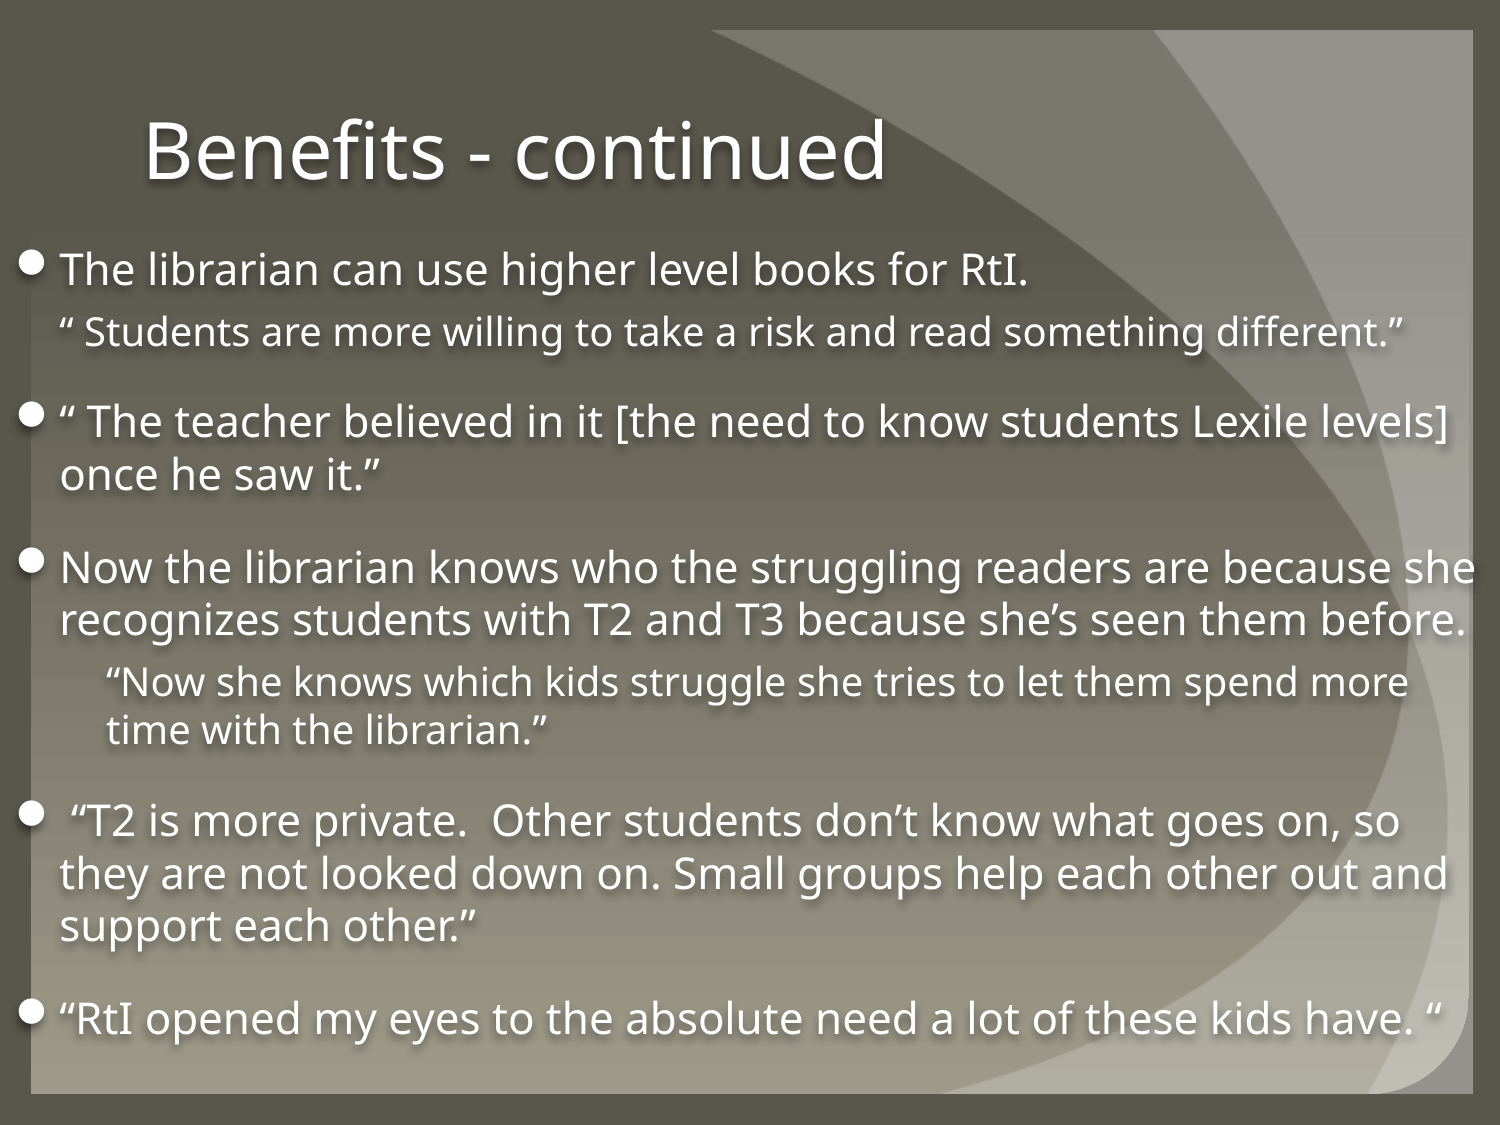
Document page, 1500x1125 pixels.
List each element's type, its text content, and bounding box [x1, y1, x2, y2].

title Benefits - continued [127, 31, 1372, 203]
picture [24, 30, 1473, 233]
list The librarian can use higher level books for RtI. “ Students are more willing to take a risk and read something different.” “ The teacher believed in it [the need to know students Lexile levels] once he saw it.” Now the librarian knows who the struggling readers are because she recognizes students with T2 and T3 because she’s seen them before. “Now she knows which kids struggle she tries to let them spend more time with the librarian.” “T2 is more private. Other students don’t know what goes on, so they are not looked down on. Small groups help each other out and support each other.” “RtI opened my eyes to the absolute need a lot of these kids have. “ [0, 233, 1500, 1125]
